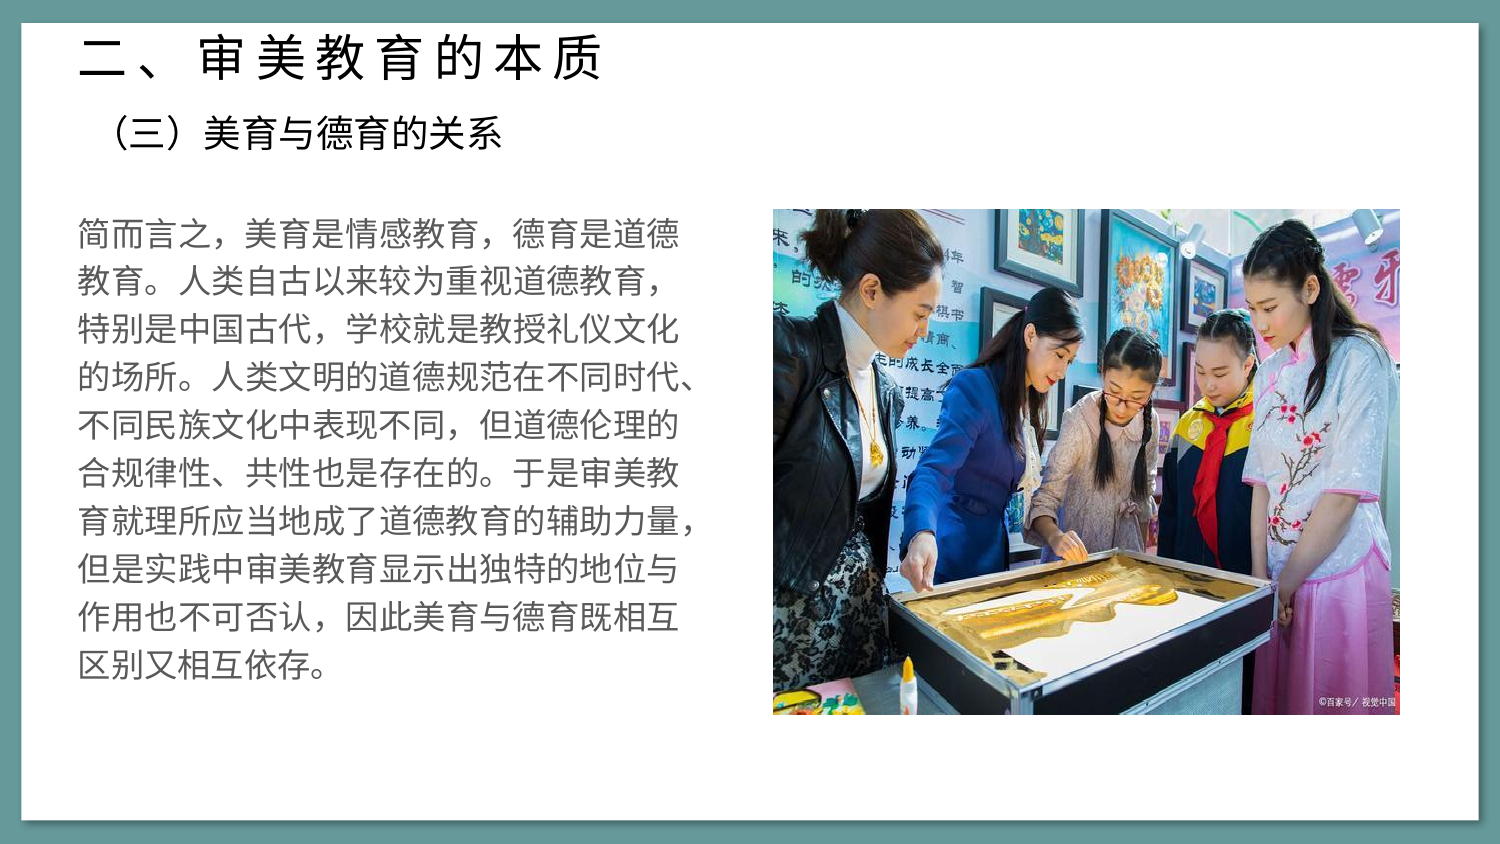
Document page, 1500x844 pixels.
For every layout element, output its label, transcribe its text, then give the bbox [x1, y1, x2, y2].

text_box （三）美育与德育的关系 [76, 102, 519, 163]
text_box 二、审美教育的本质 [64, 20, 830, 94]
picture [773, 209, 1400, 716]
text_box 简而言之，美育是情感教育，德育是道德教育。人类自古以来较为重视道德教育，特别是中国古代，学校就是教授礼仪文化的场所。人类文明的道德规范在不同时代、不同民族文化中表现不同，但道德伦理的合规律性、共性也是存在的。于是审美教育就理所应当地成了道德教育的辅助力量，但是实践中审美教育显示出独特的地位与作用也不可否认，因此美育与德育既相互区别又相互依存。 [63, 197, 695, 692]
